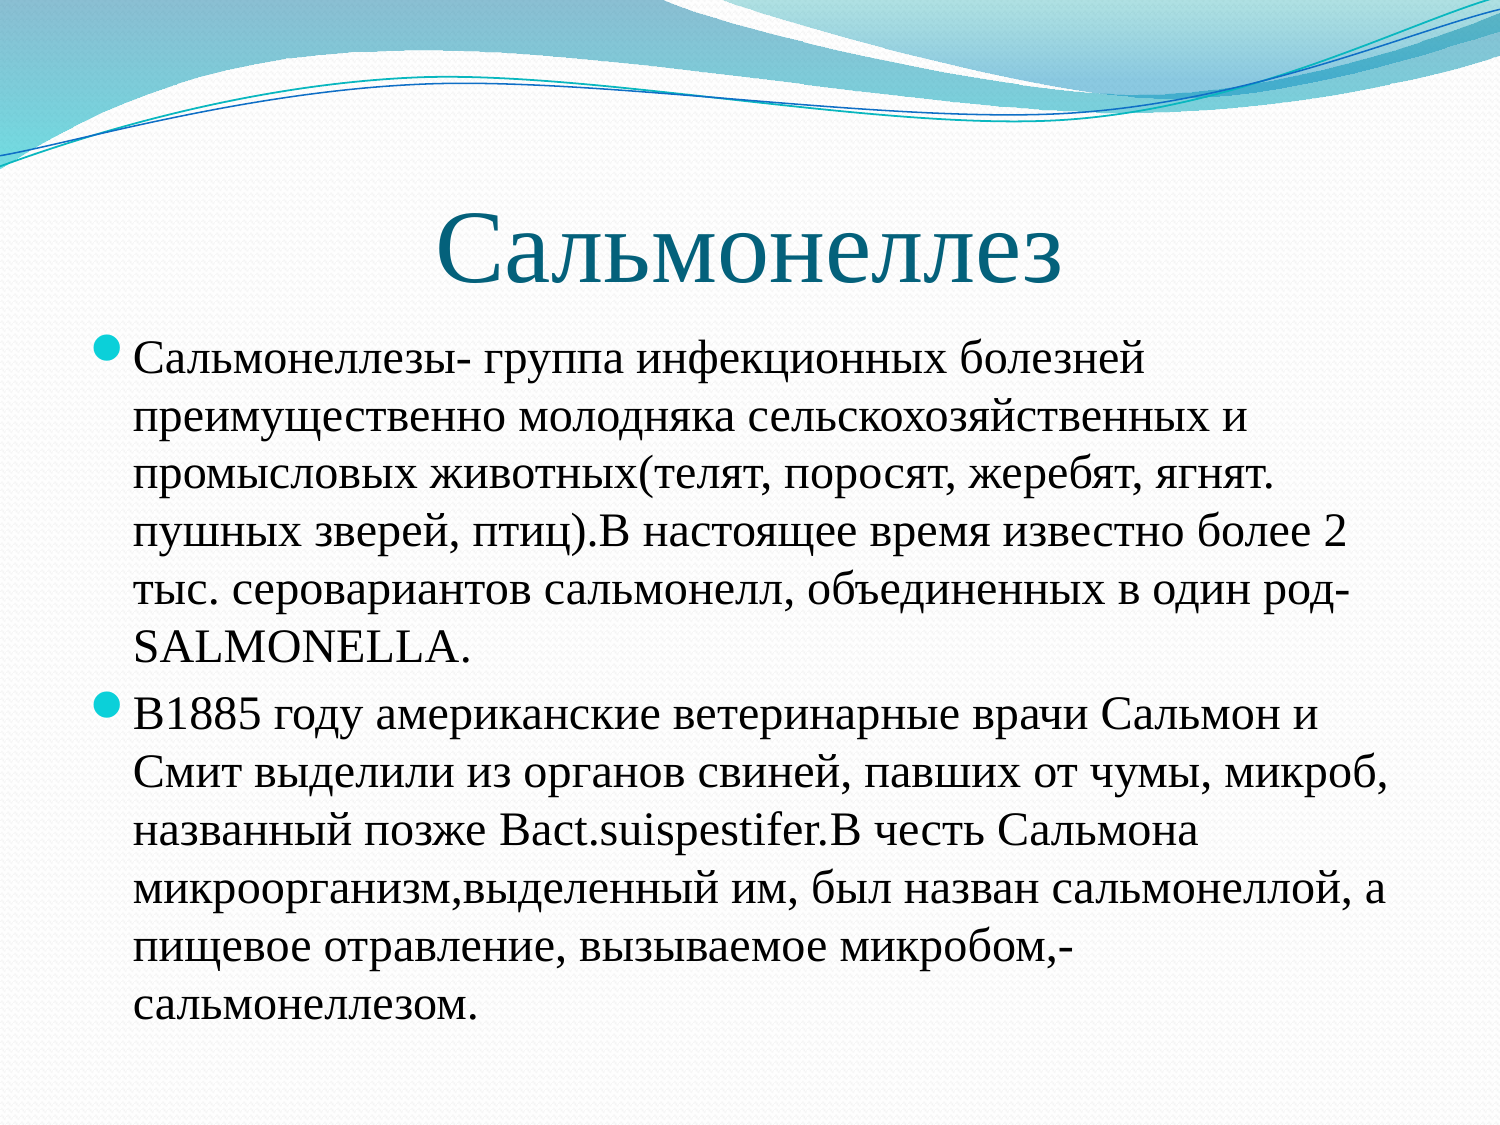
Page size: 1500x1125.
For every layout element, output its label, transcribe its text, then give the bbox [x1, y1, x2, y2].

title Сальмонеллез [75, 115, 1425, 303]
list Сальмонеллезы- группа инфекционных болезней преимущественно молодняка сельскохозяйственных и промысловых животных(телят, поросят, жеребят, ягнят. пушных зверей, птиц).В настоящее время известно более 2 тыс. серовариантов сальмонелл, объединенных в один род- SALMONELLA. В1885 году американские ветеринарные врачи Сальмон и Смит выделили из органов свиней, павших от чумы, микроб, названный позже Bact.suispestifer.В честь Сальмона микроорганизм,выделенный им, был назван сальмонеллой, а пищевое отравление, вызываемое микробом,-сальмонеллезом. [75, 317, 1425, 1038]
